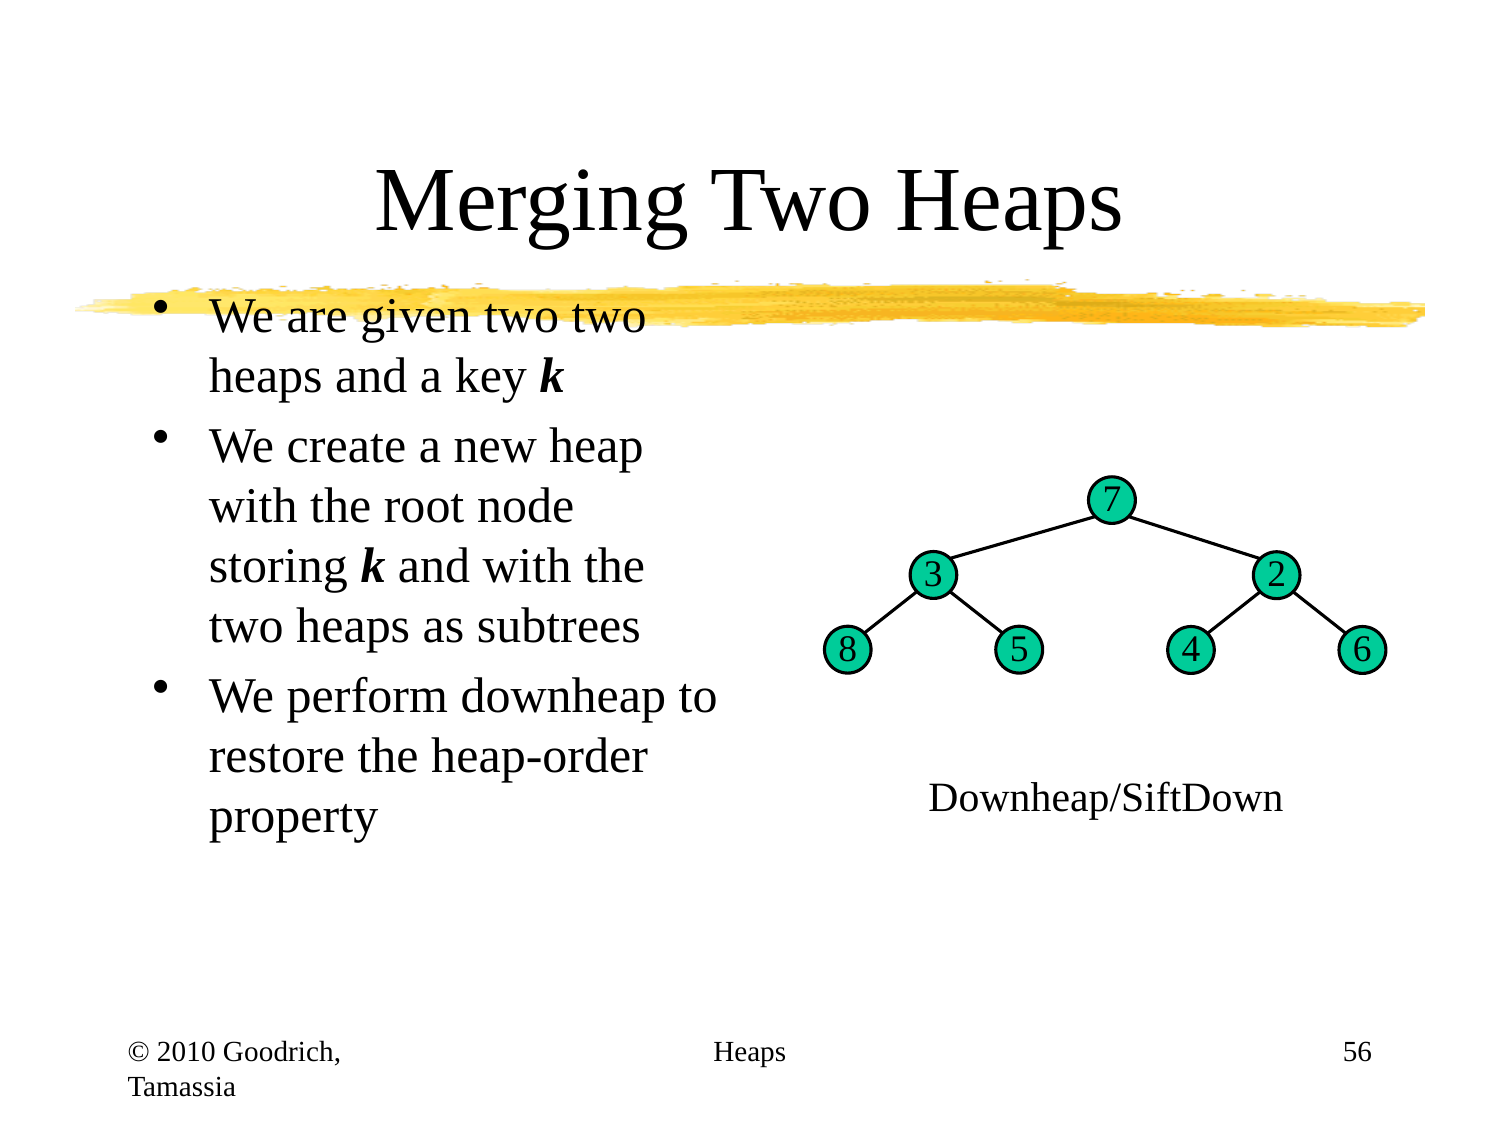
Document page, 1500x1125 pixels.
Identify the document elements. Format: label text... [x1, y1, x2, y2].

slide_number © 2010 Goodrich, Tamassia [112, 1024, 426, 1101]
picture [738, 274, 1425, 338]
text_box 8 [824, 626, 872, 674]
text_box 5 [995, 626, 1043, 674]
picture [75, 274, 137, 338]
text_box Downheap/SiftDown [913, 762, 1300, 828]
footer Heaps [512, 1024, 988, 1101]
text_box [1128, 519, 1261, 558]
text_box 3 [910, 551, 957, 599]
list We are given two two heaps and a key k We create a new heap with the root node storing k and with the two heaps as subtrees We perform downheap to restore the heap-order property [137, 274, 738, 951]
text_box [864, 592, 918, 633]
title Merging Two Heaps [112, 99, 1388, 288]
text_box 4 [1167, 626, 1215, 674]
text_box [1292, 592, 1347, 633]
text_box 2 [1253, 551, 1300, 599]
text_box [1207, 592, 1261, 633]
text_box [949, 592, 1004, 633]
slide_number 56 [1074, 1024, 1388, 1101]
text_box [949, 519, 1096, 557]
text_box 6 [1339, 626, 1386, 674]
text_box 7 [1088, 476, 1136, 524]
